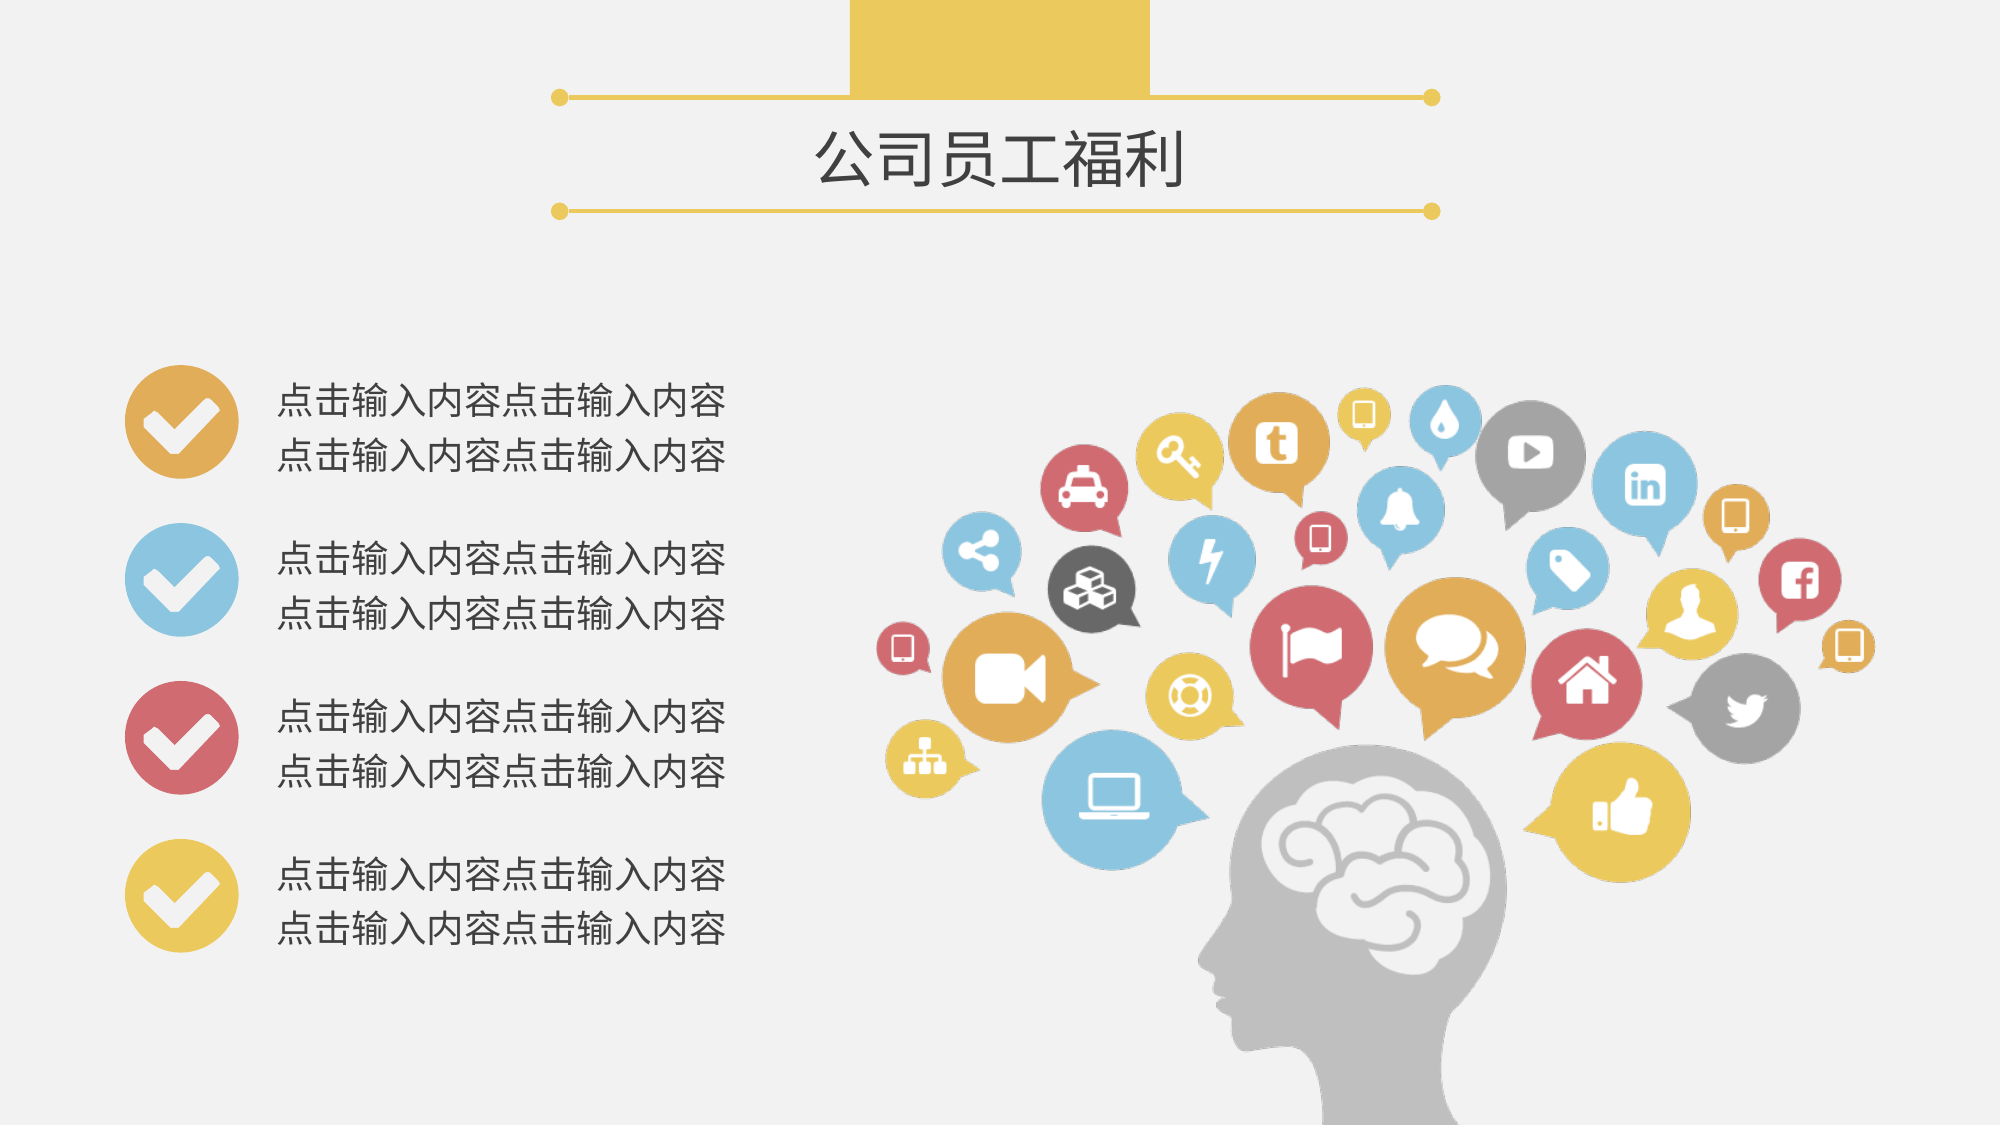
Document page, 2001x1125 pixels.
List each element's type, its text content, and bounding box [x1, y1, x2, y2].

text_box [124, 518, 745, 641]
text_box [549, 201, 570, 222]
picture [876, 384, 1876, 1125]
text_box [124, 676, 745, 799]
text_box [549, 87, 570, 108]
text_box [1422, 87, 1442, 108]
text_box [124, 834, 745, 957]
text_box [1422, 201, 1442, 222]
text_box 公司员工福利 [797, 113, 1203, 203]
text_box [849, 0, 1151, 95]
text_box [124, 360, 745, 483]
